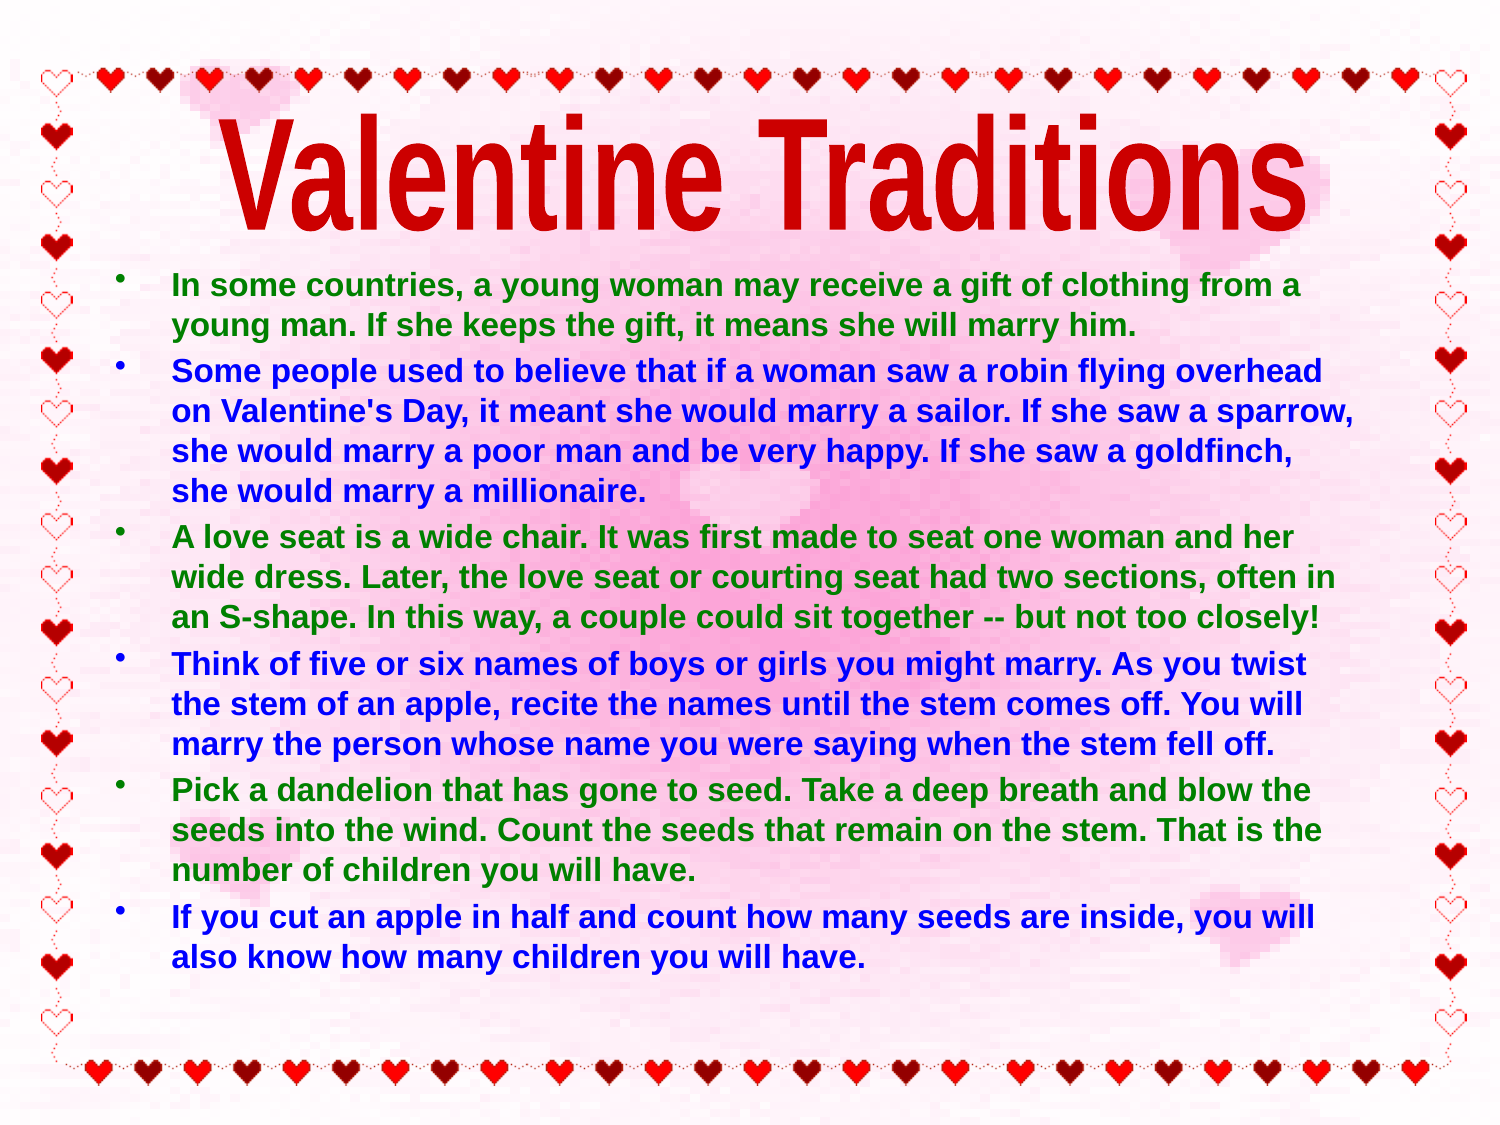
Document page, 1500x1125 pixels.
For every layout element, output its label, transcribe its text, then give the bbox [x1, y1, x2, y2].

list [525, 66, 972, 94]
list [1434, 562, 1468, 1065]
text_box In some countries, a young woman may receive a gift of clothing from a young man. If she keeps the gift, it means she will marry him. Some people used to believe that if a woman saw a robin flying overhead on Valentine's Day, it meant she would marry a sailor. If she saw a sparrow, she would marry a poor man and be very happy. If she saw a goldfinch, she would marry a millionaire. A love seat is a wide chair. It was first made to seat one woman and her wide dress. Later, the love seat or courting seat had two sections, often in an S-shape. In this way, a couple could sit together -- but not too closely! Think of five or six names of boys or girls you might marry. As you twist the stem of an apple, recite the names until the stem comes off. You will marry the person whose name you were saying when the stem fell off. Pick a dandelion that has gone to seed. Take a deep breath and blow the seeds into the wind. Count the seeds that remain on the stem. That is the number of children you will have. If you cut an apple in half and count how many seeds are inside, you will also know how many children you will have. [100, 255, 1376, 976]
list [974, 66, 1432, 94]
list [76, 66, 523, 94]
picture [0, 0, 1500, 1125]
